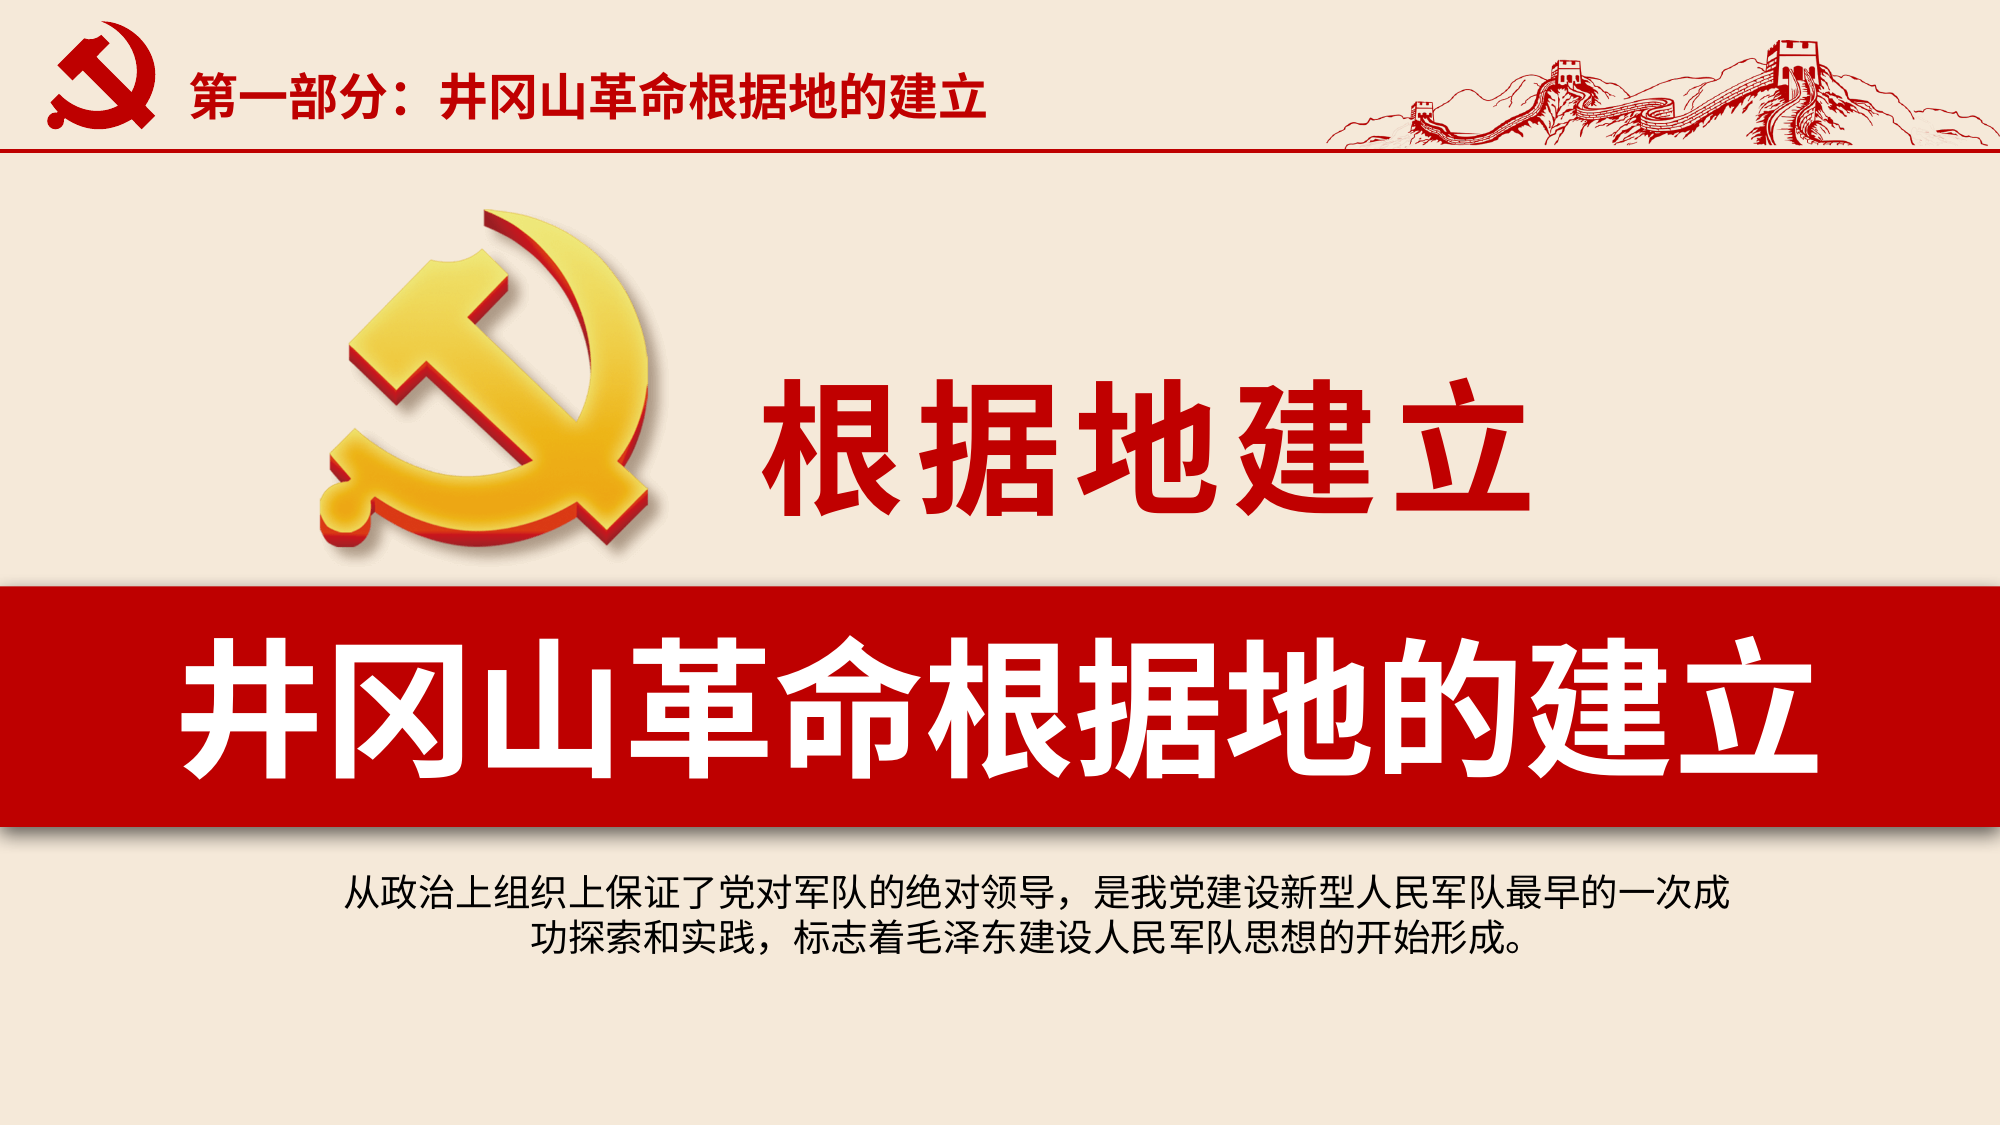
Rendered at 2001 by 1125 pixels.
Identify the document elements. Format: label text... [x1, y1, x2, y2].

text_box [0, 585, 2000, 828]
text_box 井冈山革命根据地的建立 [160, 608, 1840, 803]
text_box 根据地建立 [743, 349, 1553, 540]
picture [319, 208, 671, 569]
text_box [47, 21, 156, 130]
text_box 第一部分：井冈山革命根据地的建立 [173, 57, 1038, 133]
text_box 从政治上组织上保证了党对军队的绝对领导，是我党建设新型人民军队最早的一次成功探索和实践，标志着毛泽东建设人民军队思想的开始形成。 [319, 861, 1756, 967]
picture [1326, 40, 2000, 151]
